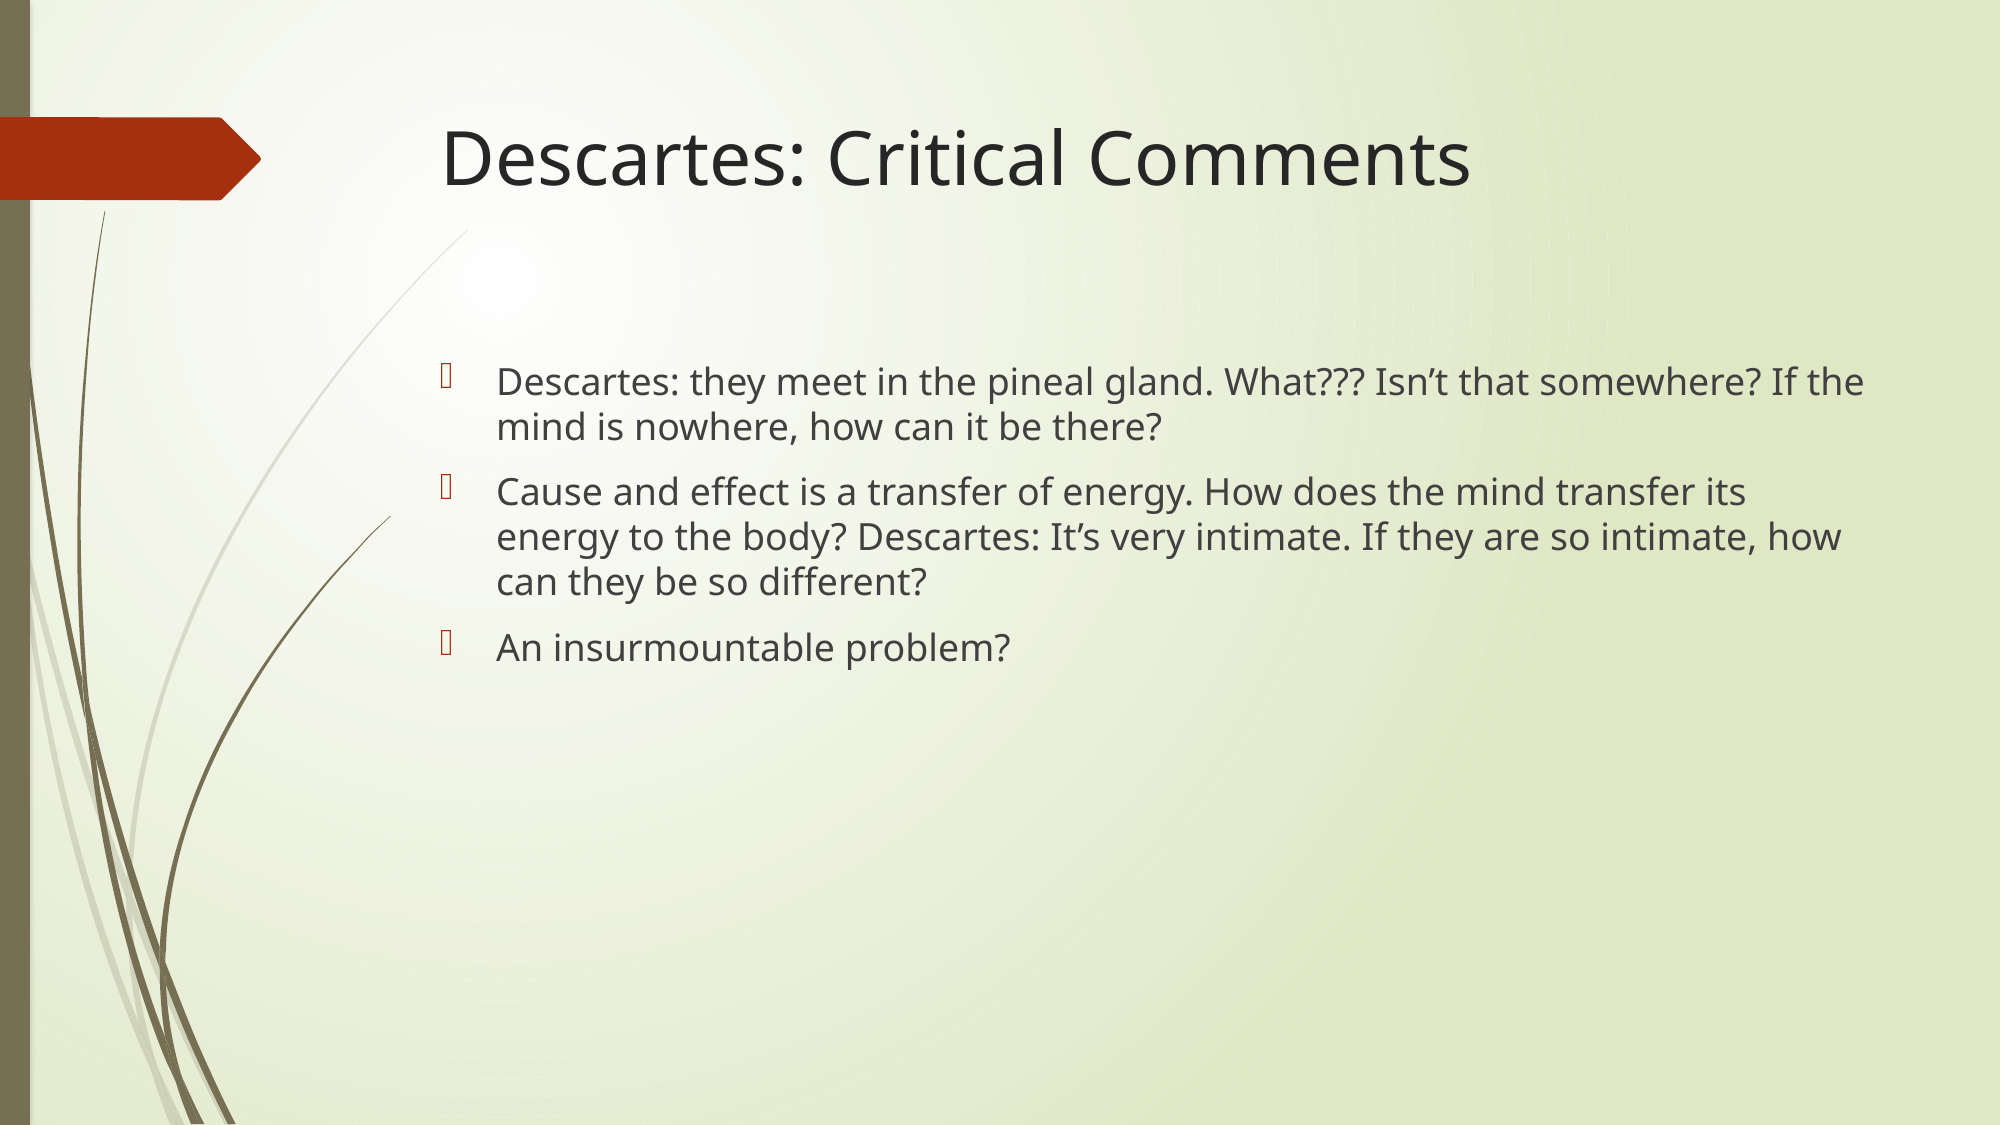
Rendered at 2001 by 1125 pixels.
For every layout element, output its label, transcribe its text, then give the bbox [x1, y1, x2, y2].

list Descartes: they meet in the pineal gland. What??? Isn’t that somewhere? If the mind is nowhere, how can it be there? Cause and effect is a transfer of energy. How does the mind transfer its energy to the body? Descartes: It’s very intimate. If they are so intimate, how can they be so different? An insurmountable problem? [424, 350, 1888, 970]
title Descartes: Critical Comments [425, 102, 1888, 313]
